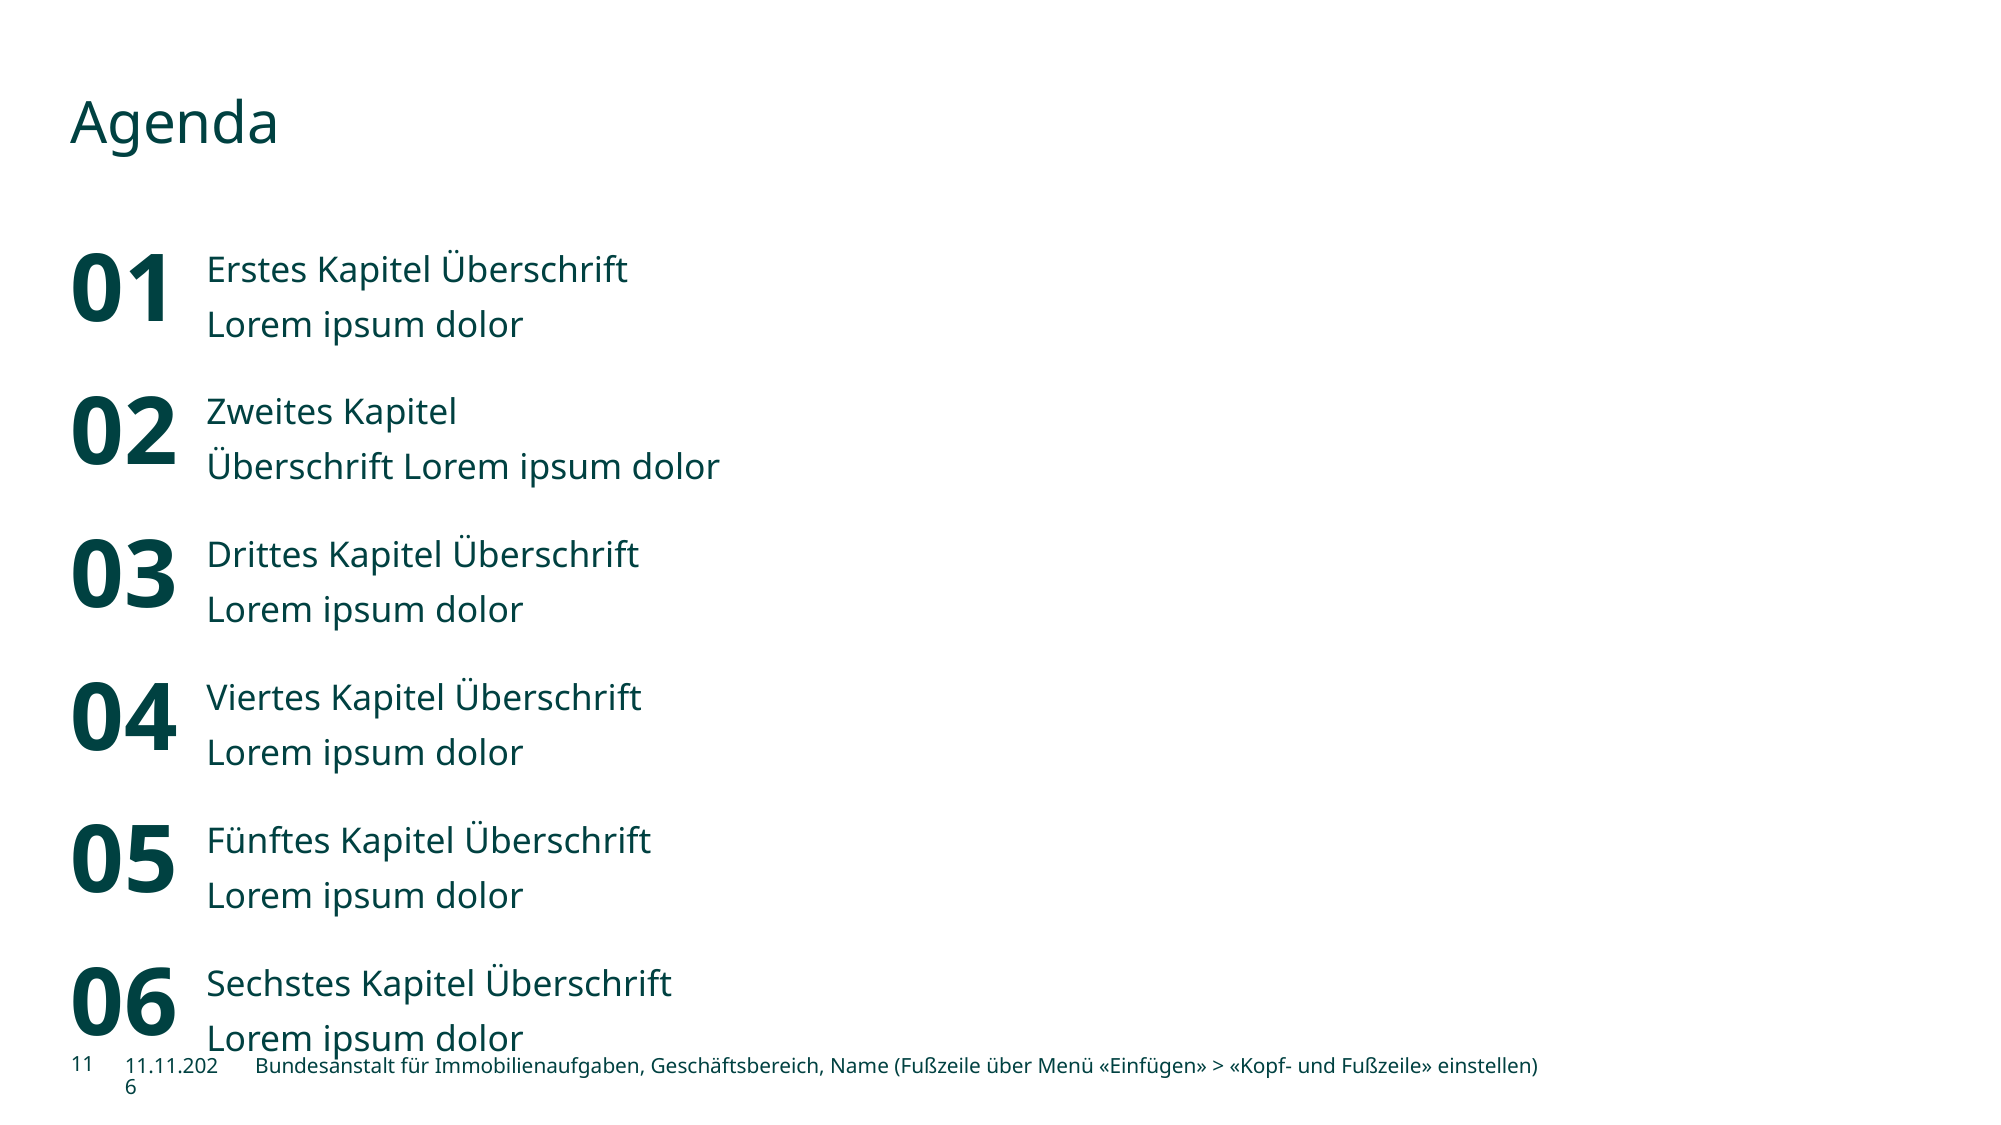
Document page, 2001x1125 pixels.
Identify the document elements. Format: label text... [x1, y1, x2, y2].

table_cell 02 [71, 359, 191, 498]
table_cell 05 [71, 786, 191, 927]
slide_number 11 [70, 1052, 119, 1077]
footer Bundesanstalt für Immobilienaufgaben, Geschäftsbereich, Name (Fußzeile über Menü «Einfügen» > «Kopf- und Fußzeile» einstellen) [255, 1052, 1933, 1077]
table_header Erstes Kapitel Überschrift Lorem ipsum dolor [191, 236, 1285, 354]
table_cell Sechstes Kapitel Überschrift Lorem ipsum dolor [191, 929, 1285, 1124]
table_cell Viertes Kapitel Überschrift Lorem ipsum dolor [191, 643, 1285, 784]
title Agenda [70, 91, 1930, 236]
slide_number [124, 1052, 226, 1077]
table_cell 06 [71, 929, 191, 1124]
table_cell 04 [71, 643, 191, 784]
table_header 01 [71, 236, 191, 354]
table_cell Drittes Kapitel Überschrift Lorem ipsum dolor [191, 500, 1285, 641]
table_cell 03 [71, 500, 191, 641]
table_cell Zweites Kapitel Überschrift Lorem ipsum dolor [191, 359, 1285, 498]
table_cell Fünftes Kapitel Überschrift Lorem ipsum dolor [191, 786, 1285, 927]
